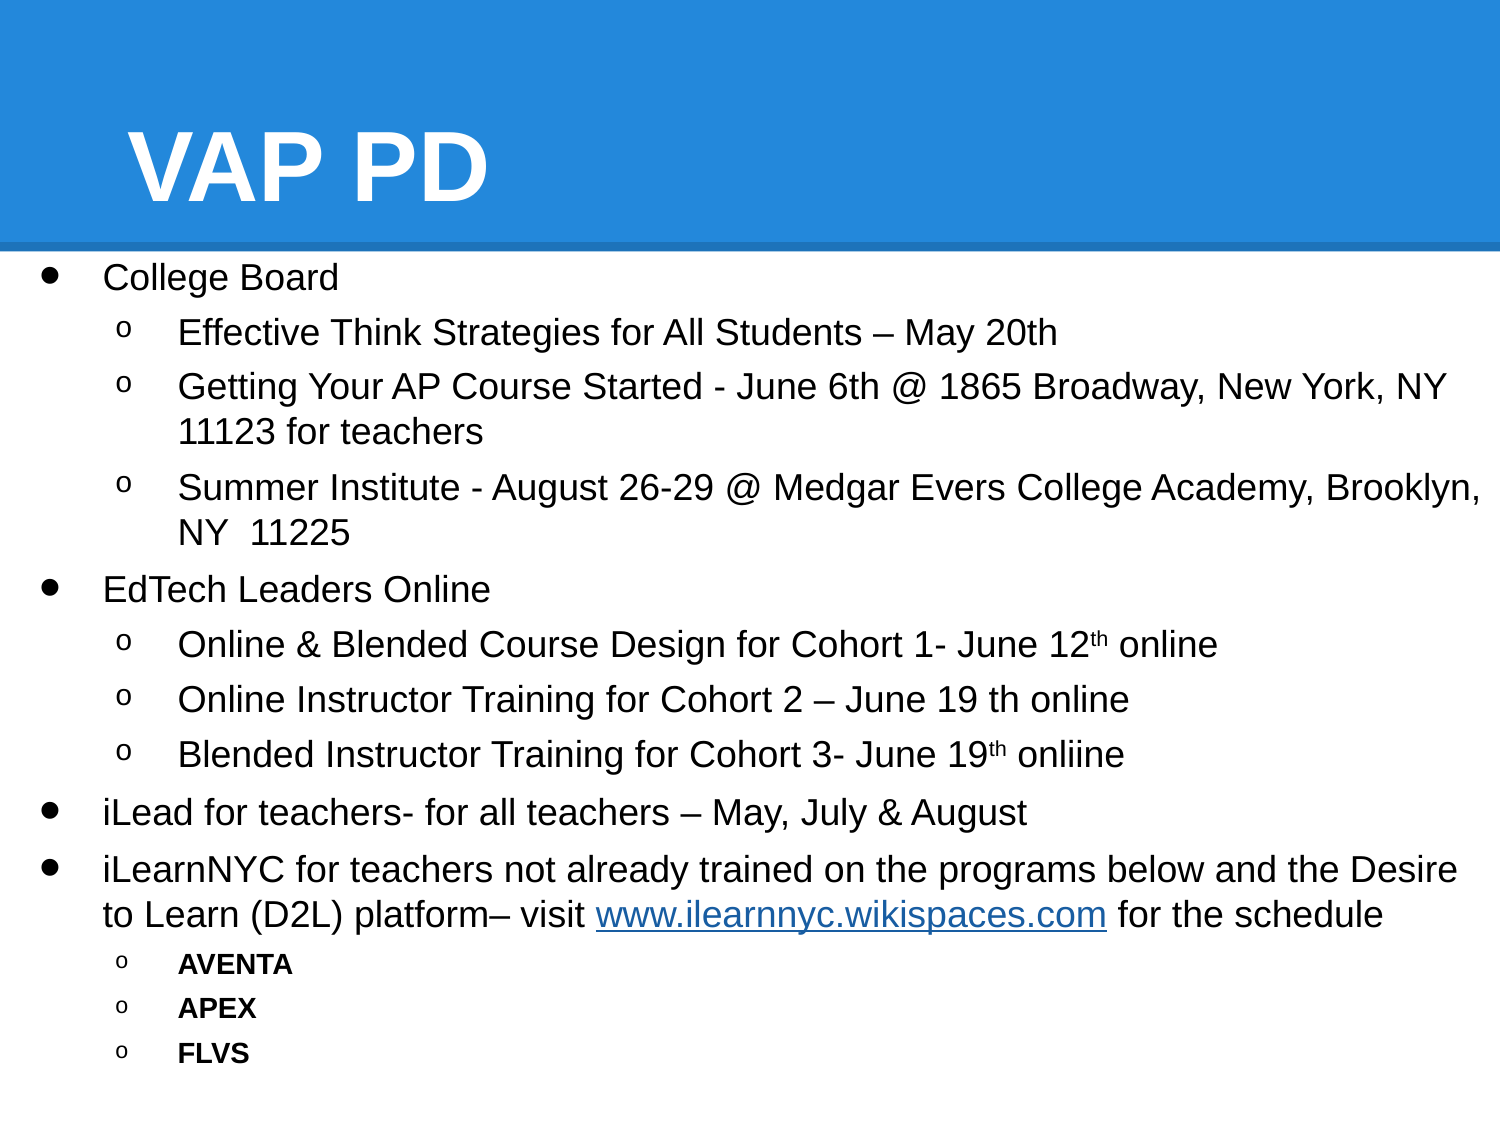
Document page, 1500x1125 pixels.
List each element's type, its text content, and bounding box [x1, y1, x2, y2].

title VAP PD [75, 112, 1425, 237]
list College Board Effective Think Strategies for All Students – May 20th Getting Your AP Course Started - June 6th @ 1865 Broadway, New York, NY 11123 for teachers Summer Institute - August 26-29 @ Medgar Evers College Academy, Brooklyn, NY 11225 EdTech Leaders Online Online & Blended Course Design for Cohort 1- June 12th online Online Instructor Training for Cohort 2 – June 19 th online Blended Instructor Training for Cohort 3- June 19th onliine iLead for teachers- for all teachers – May, July & August iLearnNYC for teachers not already trained on the programs below and the Desire to Learn (D2L) platform– visit www.ilearnnyc.wikispaces.com for the schedule AVENTA APEX FLVS [12, 237, 1500, 1115]
